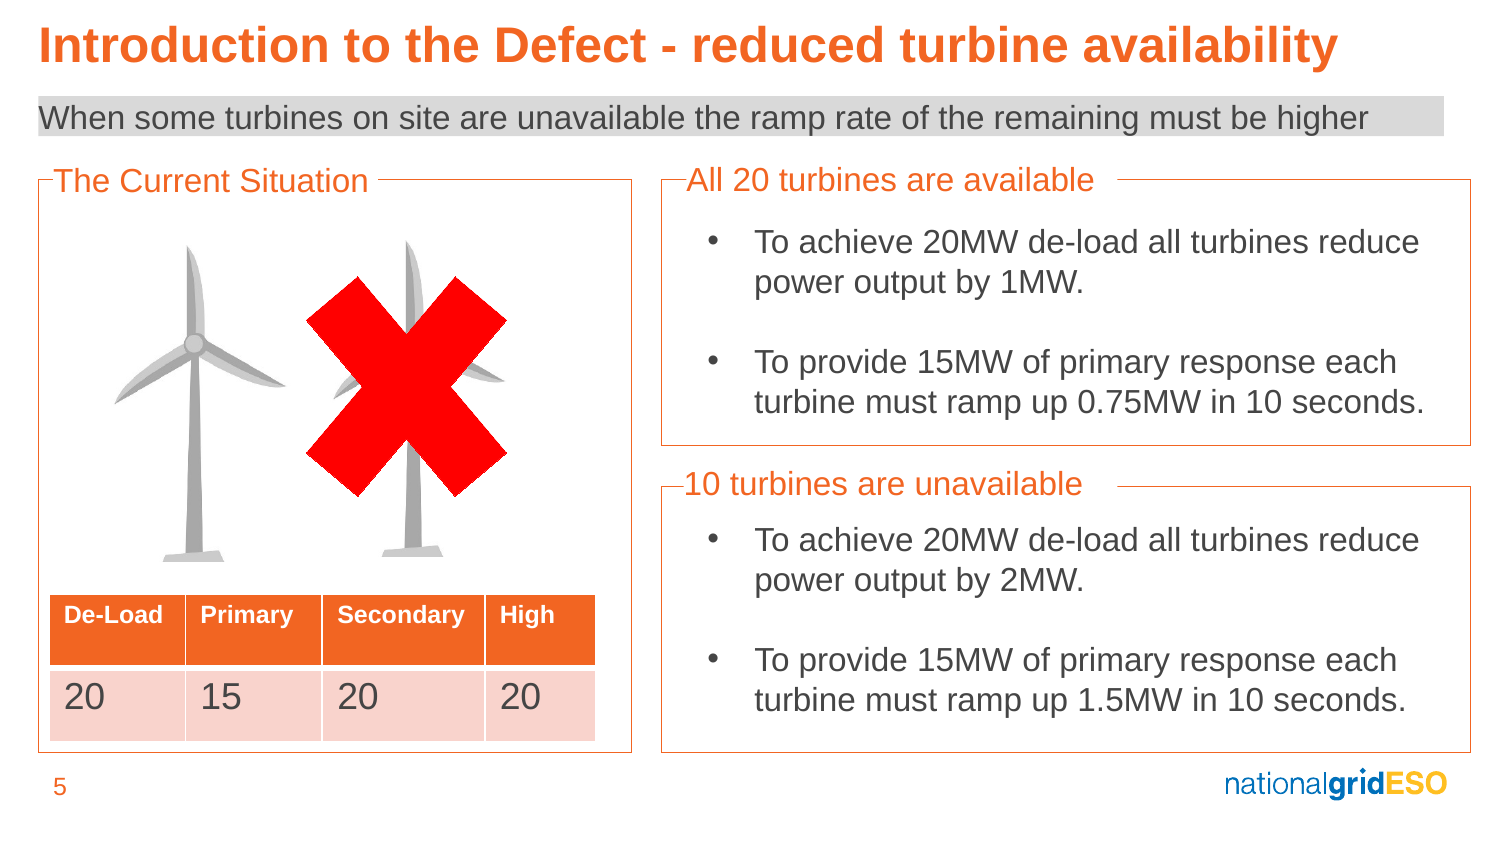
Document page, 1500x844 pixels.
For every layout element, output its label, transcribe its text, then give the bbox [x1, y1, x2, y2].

table_header Secondary [323, 595, 484, 665]
text_box All 20 turbines are available [686, 157, 1118, 198]
table_cell 20 [50, 671, 185, 741]
table_header High [486, 595, 595, 665]
text_box The Current Situation [53, 158, 378, 199]
text_box When some turbines on site are unavailable the ramp rate of the remaining must be higher [38, 96, 1444, 137]
table_cell 20 [486, 671, 595, 741]
text_box [38, 179, 632, 753]
text_box To achieve 20MW de-load all turbines reduce power output by 1MW. To provide 15MW of primary response each turbine must ramp up 0.75MW in 10 seconds. [707, 220, 1471, 420]
table_header Primary [186, 595, 321, 665]
picture [88, 240, 530, 562]
table_header De-Load [50, 595, 185, 665]
table_cell 20 [323, 671, 484, 741]
title Introduction to the Defect - reduced turbine availability [38, 23, 1432, 73]
text_box [661, 486, 1471, 753]
text_box 10 turbines are unavailable [683, 462, 1118, 503]
text_box To achieve 20MW de-load all turbines reduce power output by 2MW. To provide 15MW of primary response each turbine must ramp up 1.5MW in 10 seconds. [707, 518, 1471, 718]
table_cell 15 [186, 671, 321, 741]
text_box [661, 179, 1471, 446]
